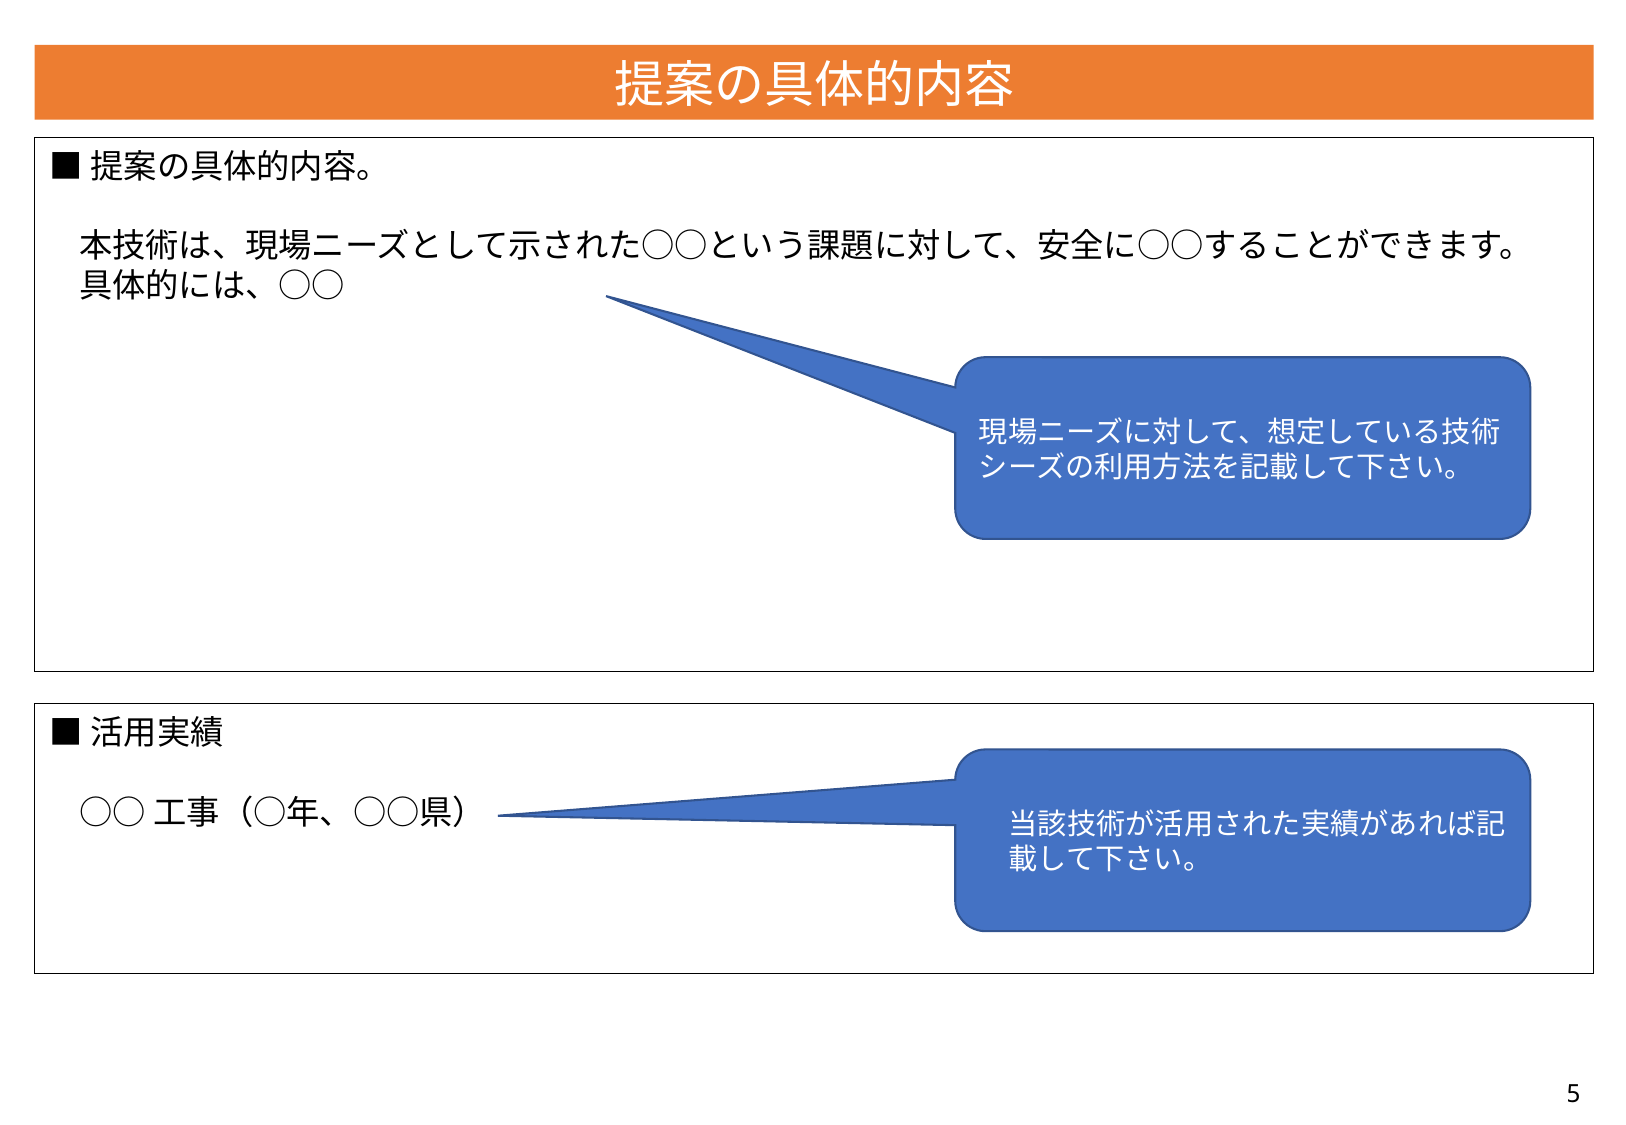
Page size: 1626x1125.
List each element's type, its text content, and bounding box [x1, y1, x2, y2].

text_box 当該技術が活用された実績があれば記載して下さい。 [497, 748, 1532, 933]
text_box ■提案の具体的内容。 本技術は、現場ニーズとして示された○○という課題に対して、安全に○○することができます。 具体的には、○○ [34, 137, 1594, 672]
text_box 現場ニーズに対して、想定している技術シーズの利用方法を記載して下さい。 [605, 295, 1532, 540]
text_box 5 [1521, 1065, 1625, 1125]
text_box 提案の具体的内容 [34, 44, 1594, 120]
text_box ■活用実績 ○○工事（○年、○○県） [34, 703, 1594, 974]
